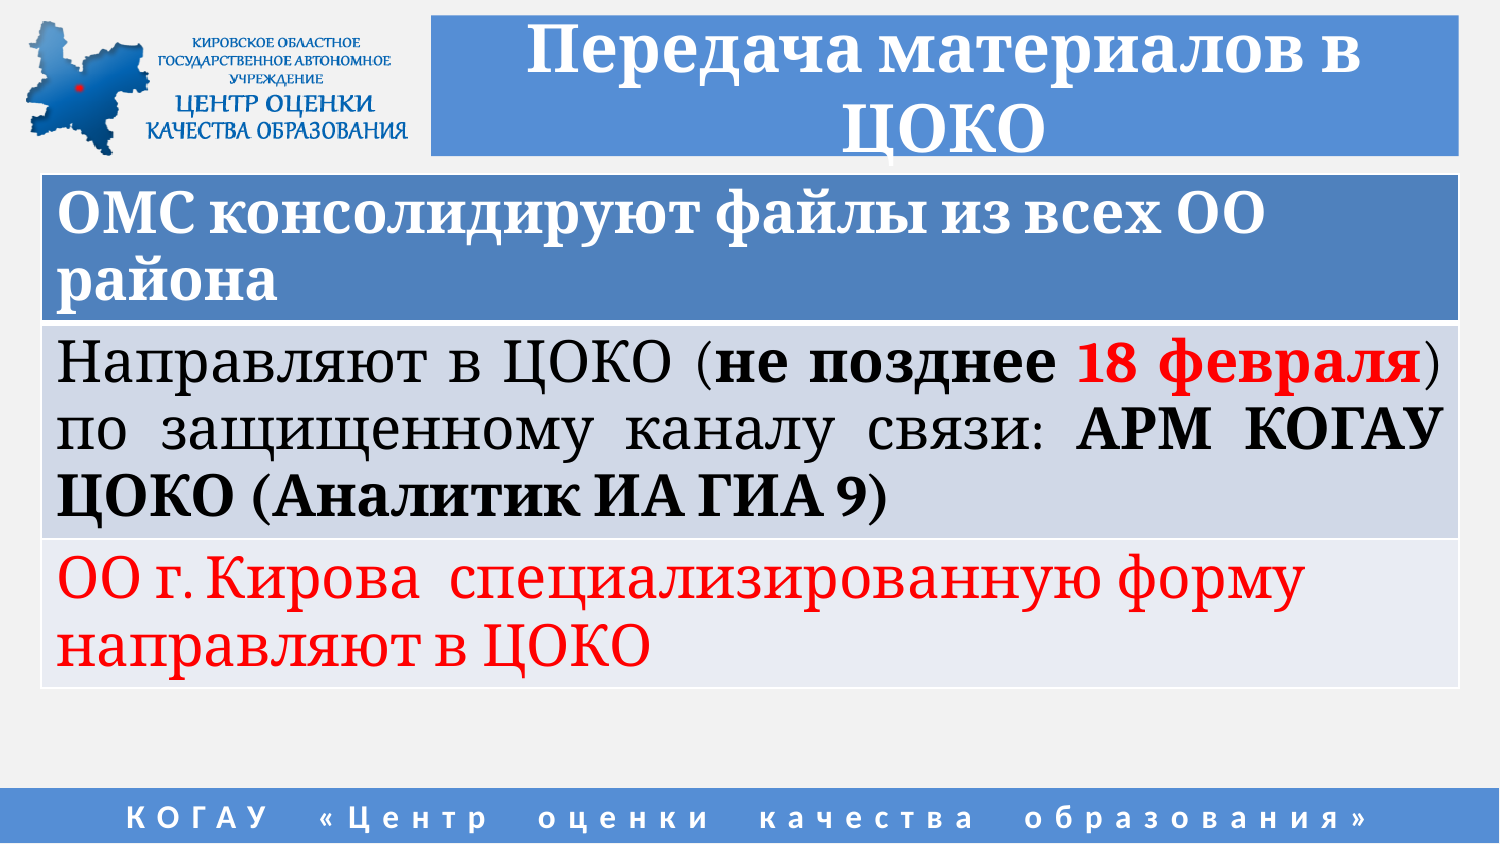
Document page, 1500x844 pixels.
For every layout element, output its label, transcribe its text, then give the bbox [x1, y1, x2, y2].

table_cell ОО г. Кирова специализированную форму направляют в ЦОКО [42, 540, 1458, 687]
table_cell Направляют в ЦОКО (не позднее 18 февраля) по защищенному каналу связи: АРМ КОГАУ ЦОКО (Аналитик ИА ГИА 9) [42, 326, 1458, 538]
title Передача материалов в ЦОКО [431, 15, 1459, 157]
table_header ОМС консолидируют файлы из всех ОО района [42, 175, 1458, 320]
picture [26, 21, 408, 156]
